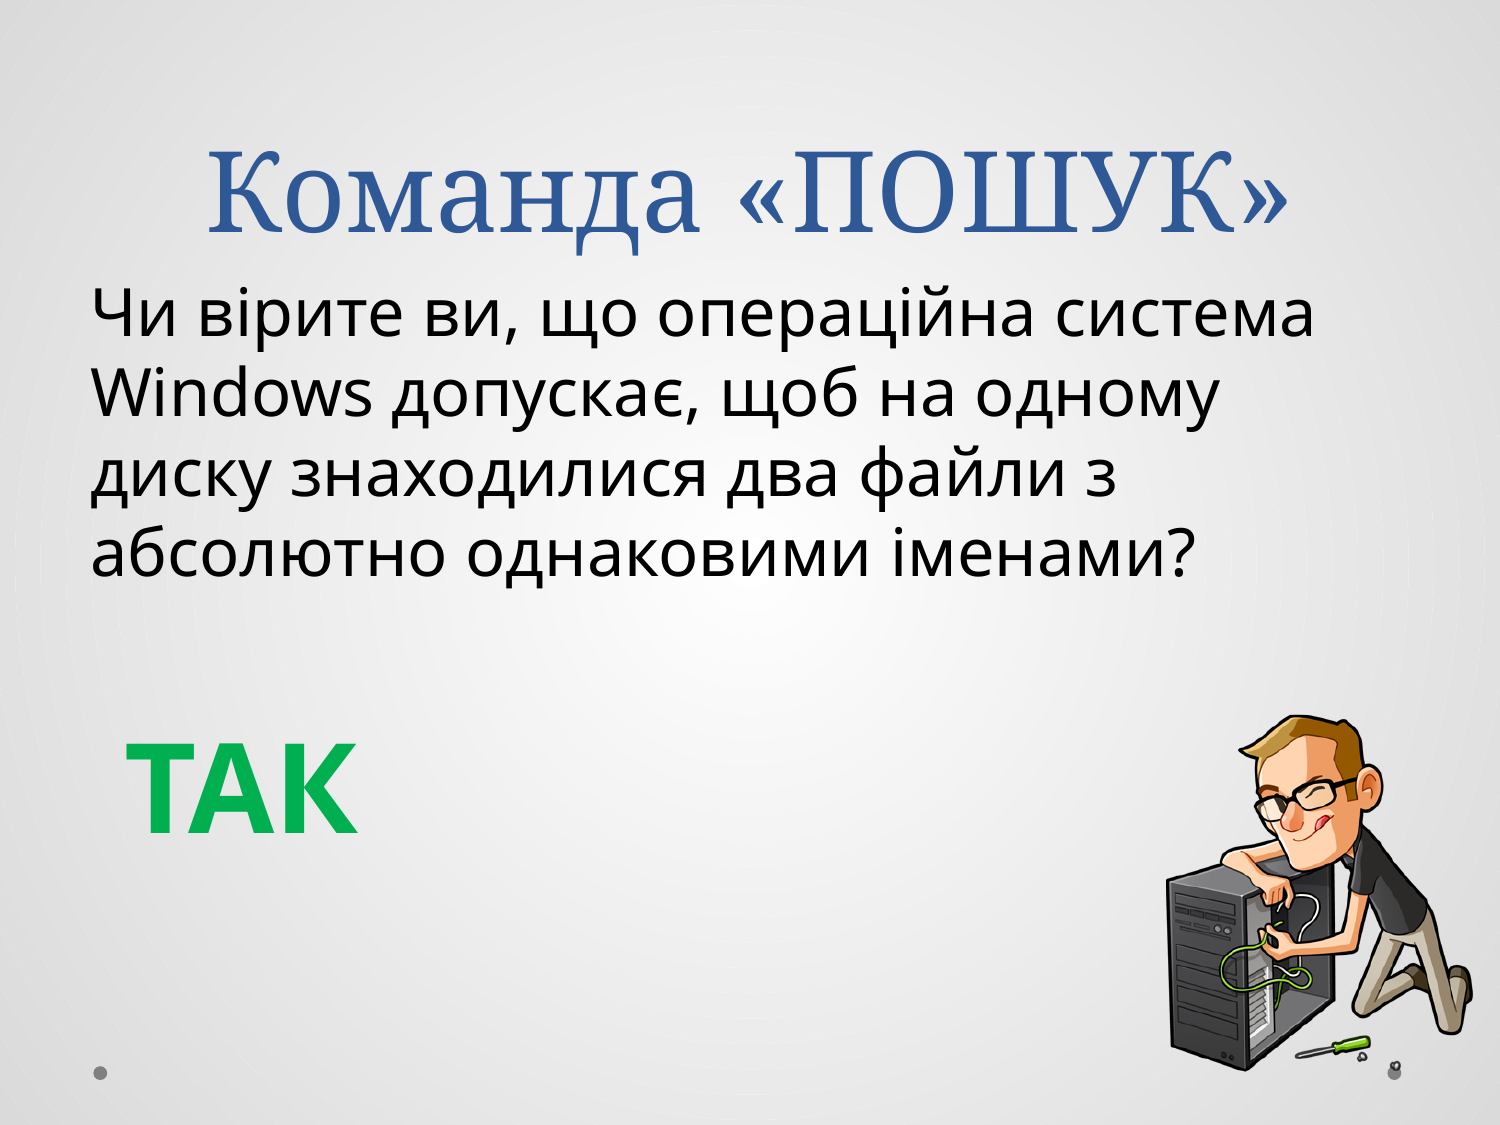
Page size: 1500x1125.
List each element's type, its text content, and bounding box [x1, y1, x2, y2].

title Команда «ПОШУК» [75, 0, 1425, 262]
picture [1140, 692, 1496, 1093]
list Чи вірите ви, що операційна система Windows допускає, щоб на одному диску знаходилися два файли з абсолютно однаковими іменами? ТАК [75, 262, 1425, 1005]
